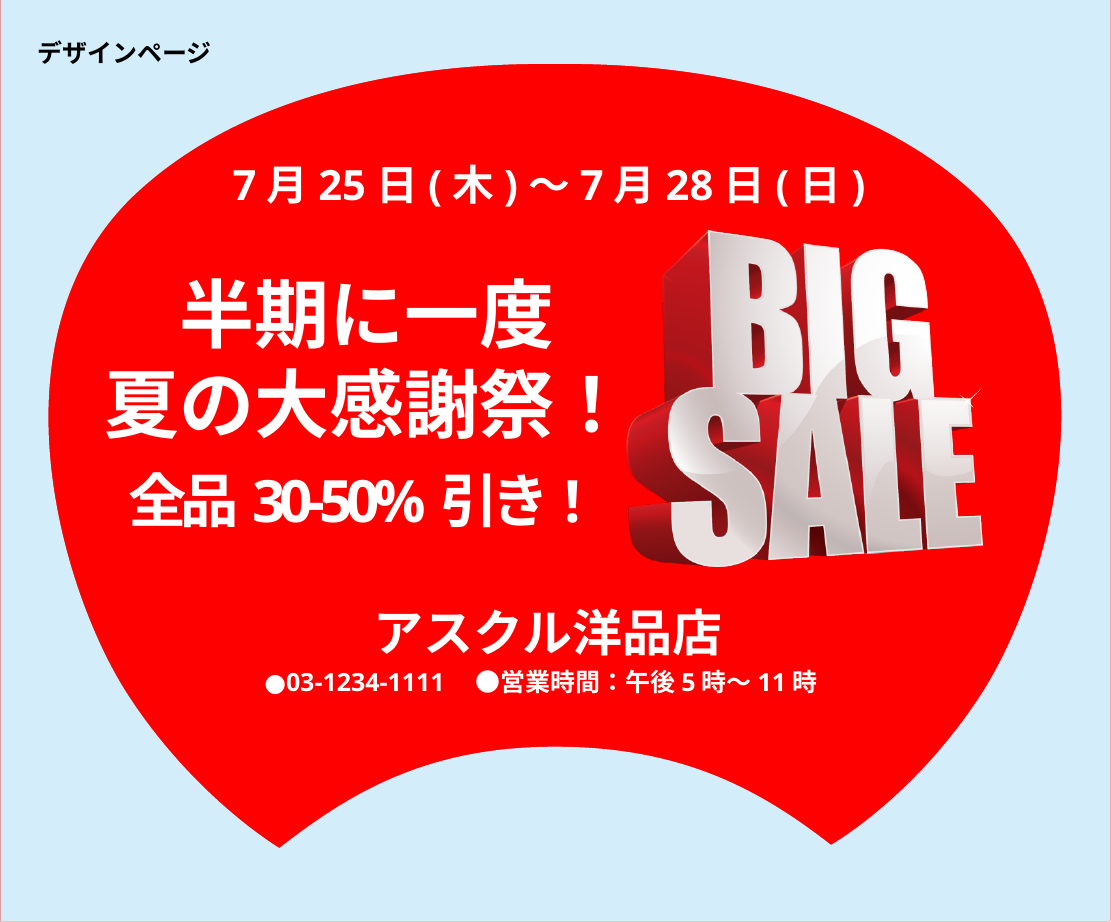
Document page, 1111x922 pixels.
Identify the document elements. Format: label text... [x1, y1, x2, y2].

text_box ●03-1234-1111 ●営業時間：午後5時～11時 [189, 659, 893, 704]
text_box 7月25日(木)～7月28日(日) [217, 150, 881, 216]
text_box 全品30-50%引き! [113, 456, 596, 542]
text_box デザインページ [26, 32, 224, 74]
picture [625, 230, 984, 568]
text_box 半期に一度 夏の大感謝祭！ [89, 259, 620, 455]
text_box アスクル洋品店 [161, 593, 935, 669]
